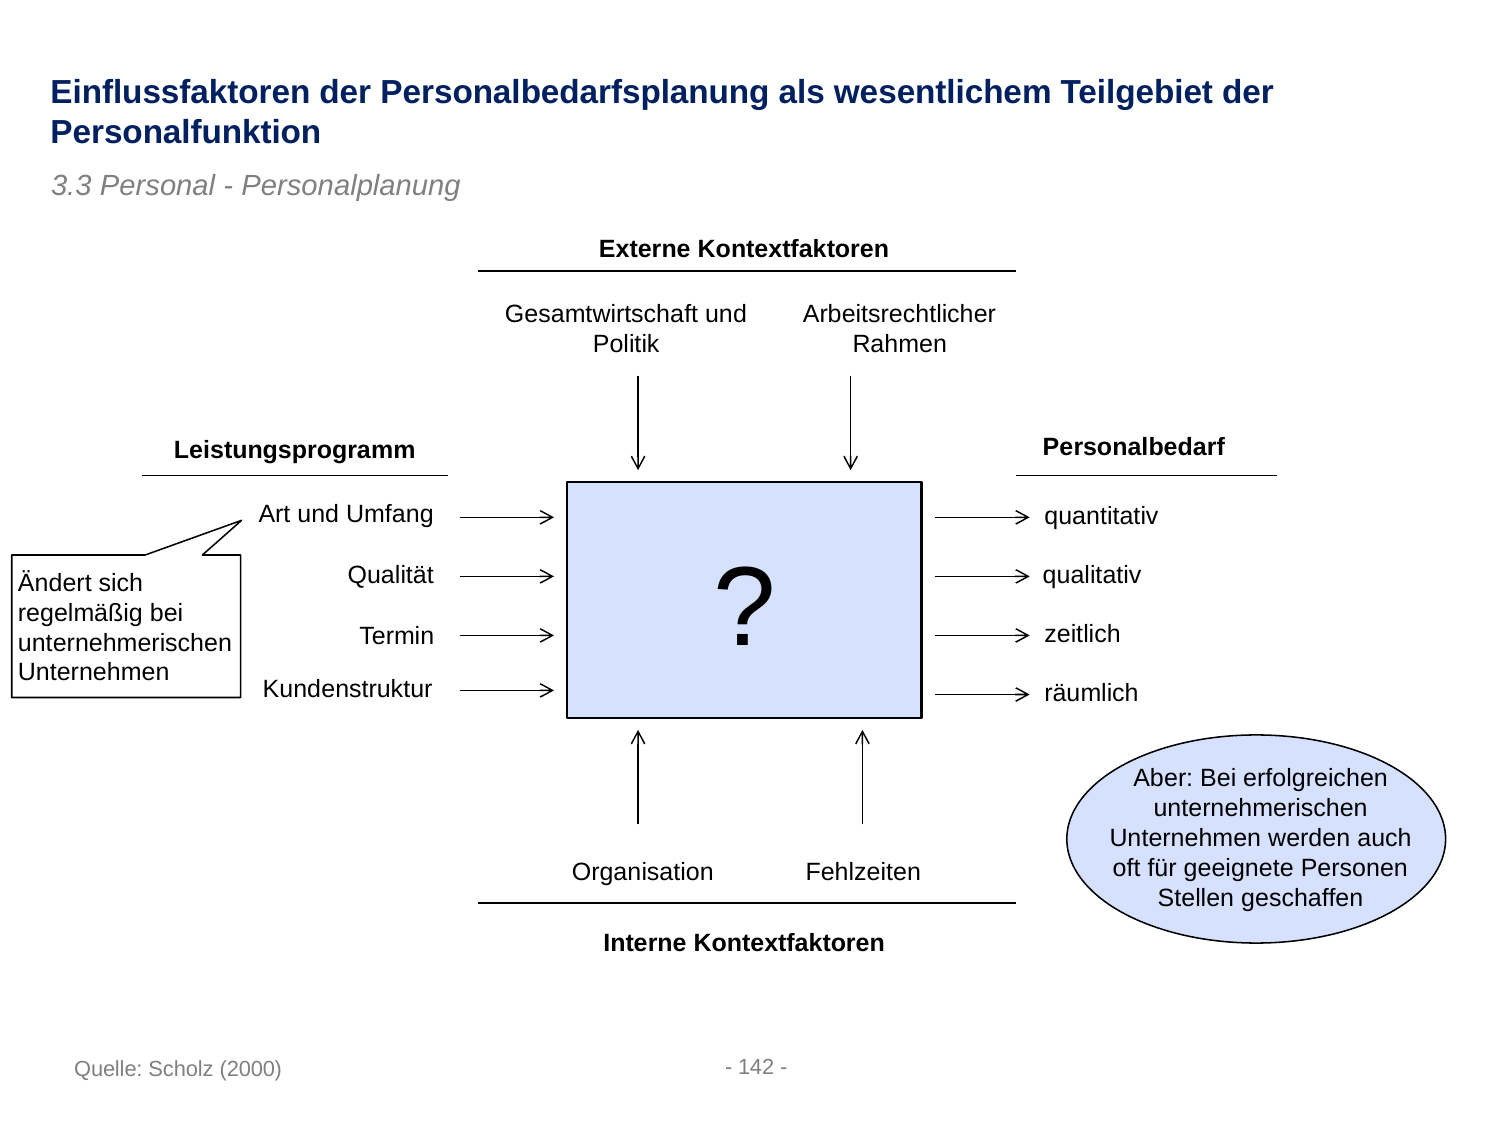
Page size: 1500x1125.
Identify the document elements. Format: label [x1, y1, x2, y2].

text_box [518, 848, 981, 893]
text_box [36, 159, 477, 209]
text_box [934, 669, 1302, 714]
text_box [565, 480, 924, 720]
text_box [934, 551, 1300, 596]
text_box [472, 225, 1017, 272]
text_box [934, 492, 1302, 537]
text_box [59, 1046, 298, 1088]
text_box [35, 63, 1433, 158]
slide_number [599, 1045, 913, 1093]
text_box [283, 611, 449, 657]
text_box [472, 289, 1060, 365]
text_box [295, 551, 449, 596]
text_box [1066, 734, 1446, 944]
text_box [934, 610, 1302, 655]
text_box [519, 919, 969, 964]
text_box [3, 490, 449, 710]
text_box [1027, 422, 1383, 468]
text_box [111, 426, 478, 472]
